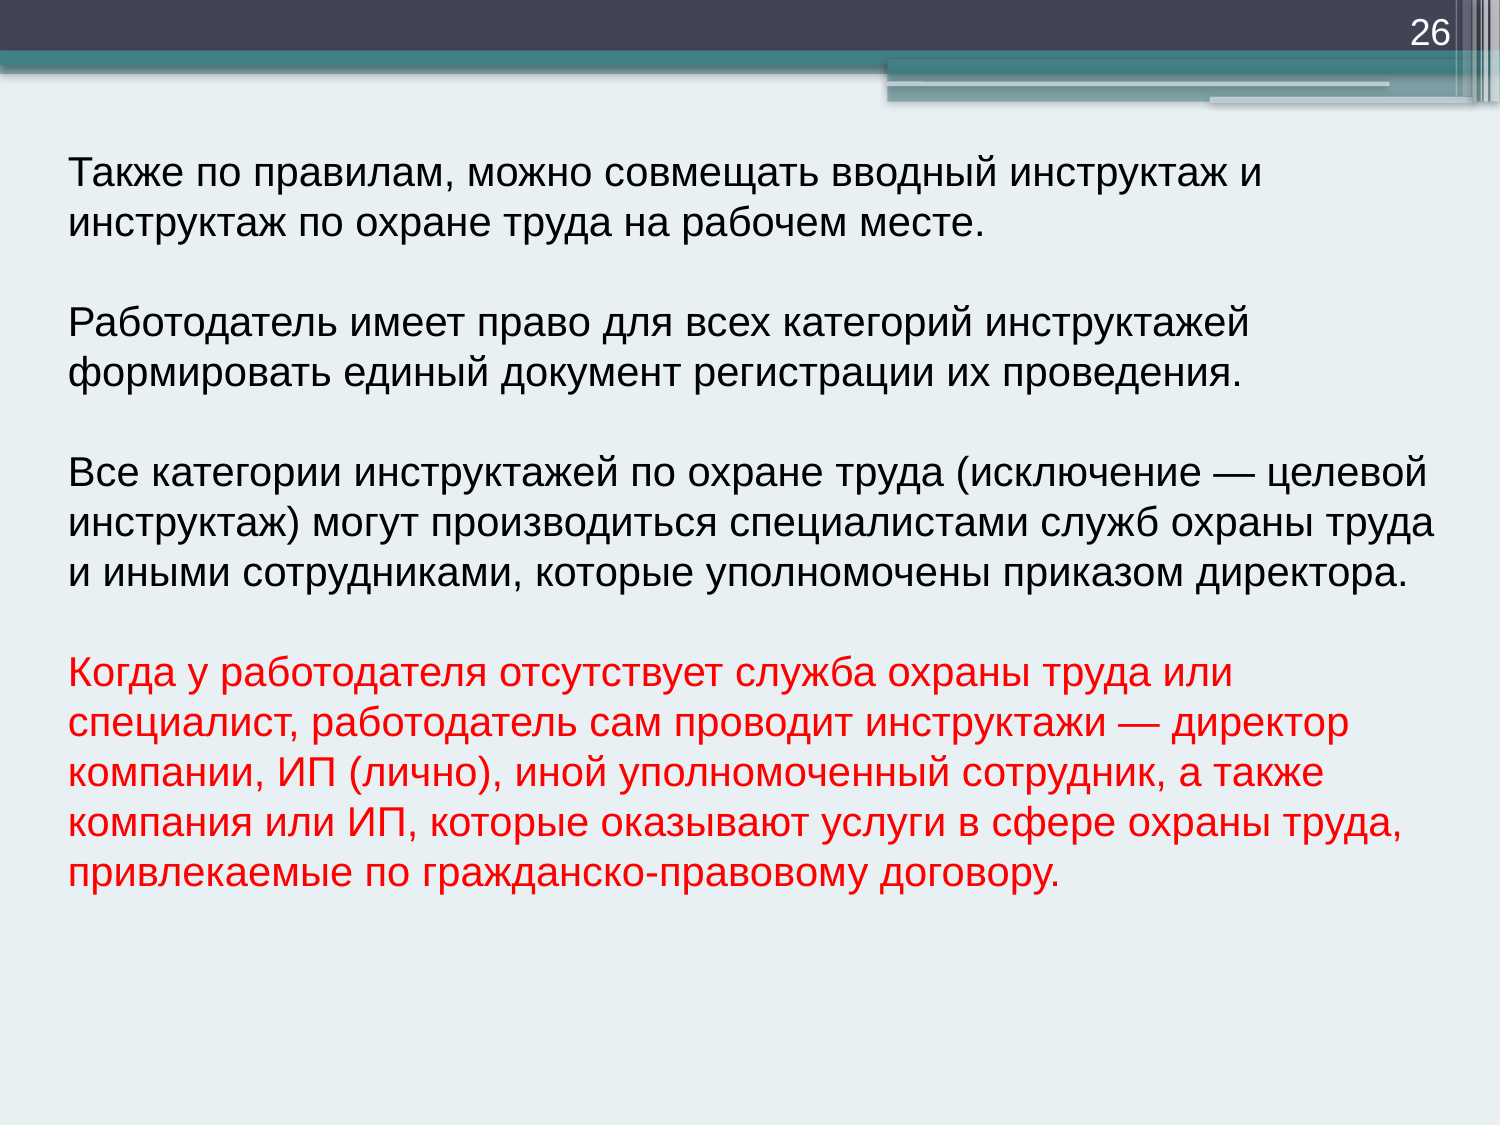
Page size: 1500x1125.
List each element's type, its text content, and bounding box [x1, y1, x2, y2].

slide_number 26 [1341, 0, 1466, 61]
text_box Также по правилам, можно совмещать вводный инструктаж и инструктаж по охране труда на рабочем месте. Работодатель имеет право для всех категорий инструктажей формировать единый документ регистрации их проведения. Все категории инструктажей по охране труда (исключение — целевой инструктаж) могут производиться специалистами служб охраны труда и иными сотрудниками, которые уполномочены приказом директора. Когда у работодателя отсутствует служба охраны труда или специалист, работодатель сам проводит инструктажи — директор компании, ИП (лично), иной уполномоченный сотрудник, а также компания или ИП, которые оказывают услуги в сфере охраны труда, привлекаемые по гражданско-правовому договору. [53, 137, 1471, 903]
